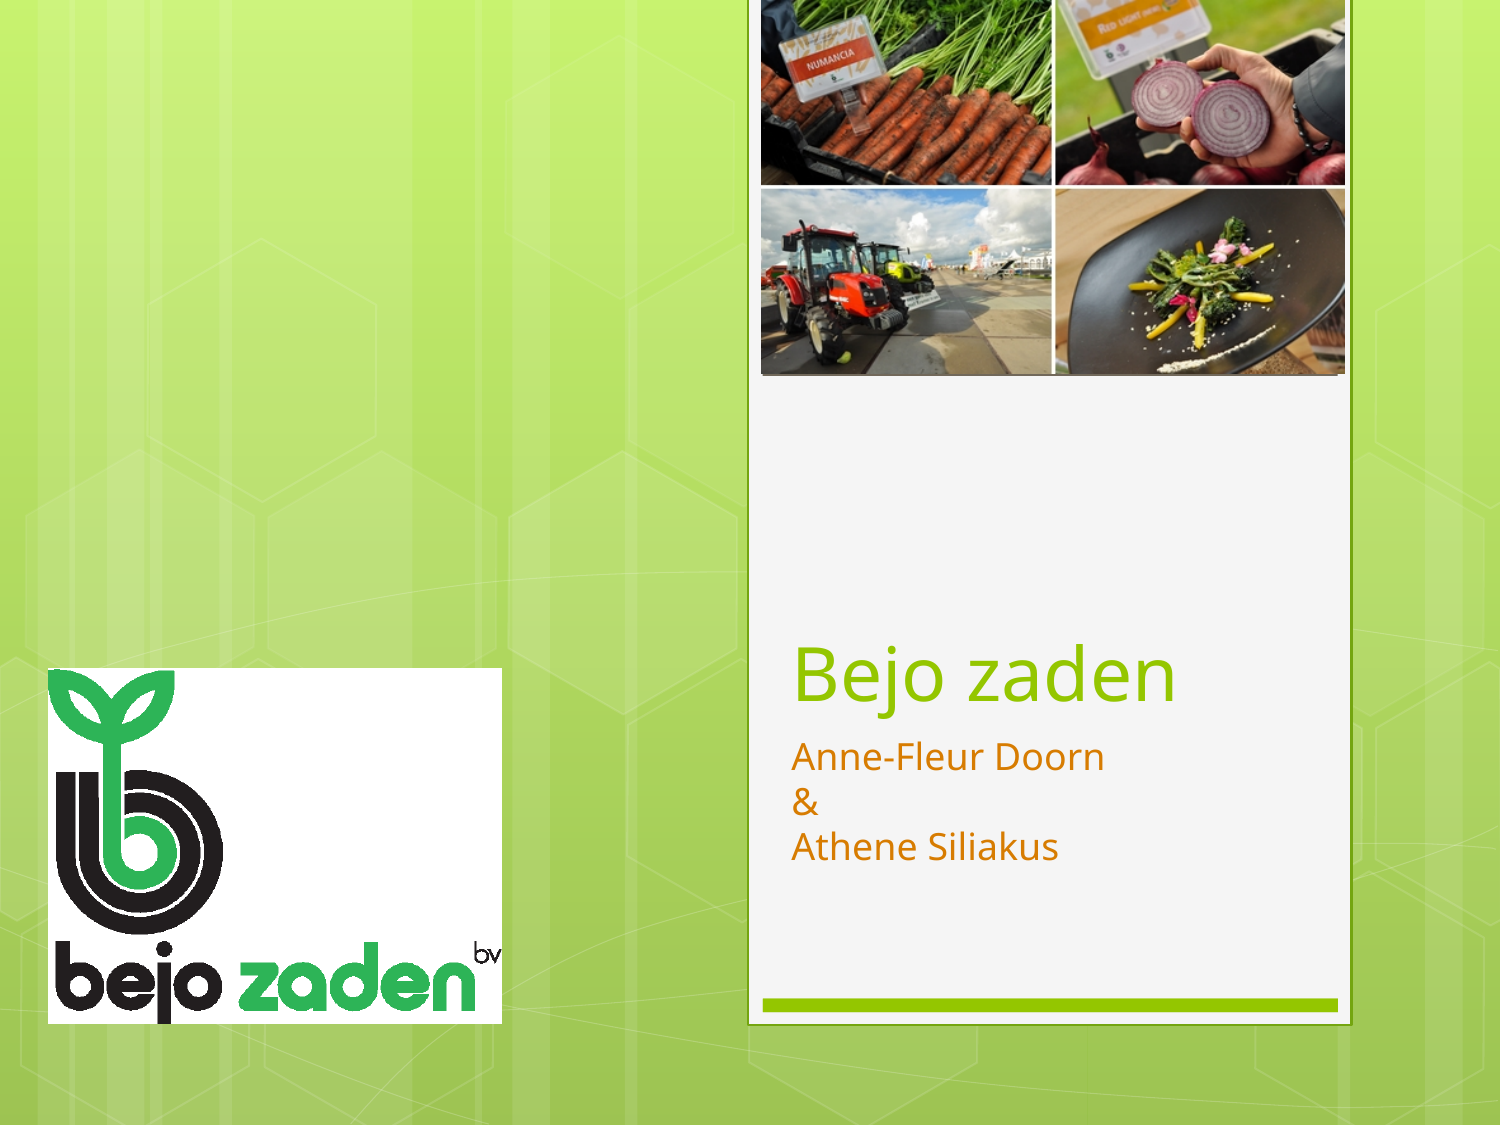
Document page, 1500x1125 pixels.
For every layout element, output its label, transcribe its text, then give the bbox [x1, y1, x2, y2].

picture [48, 668, 502, 1024]
picture [761, 0, 1345, 374]
subtitle Anne-Fleur Doorn & Athene Siliakus [776, 725, 1320, 933]
title Bejo zaden [776, 444, 1320, 724]
